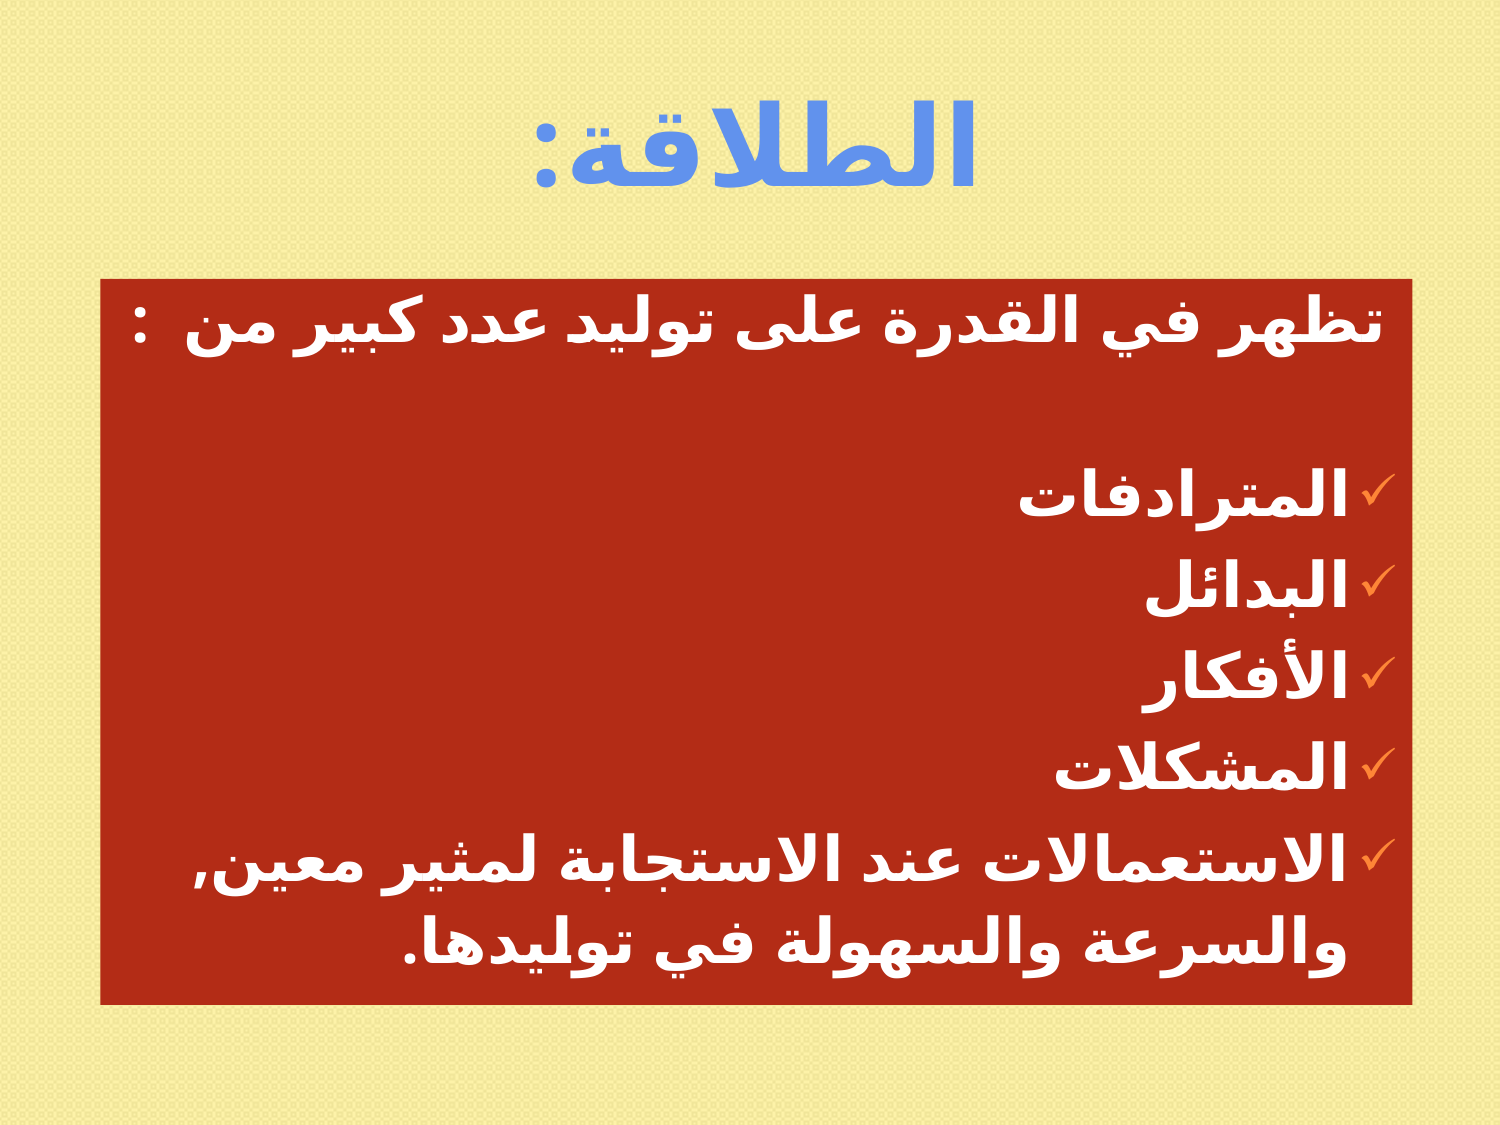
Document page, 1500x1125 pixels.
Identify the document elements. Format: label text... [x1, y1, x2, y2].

list تظهر في القدرة على توليد عدد كبير من : المترادفات البدائل الأفكار المشكلات الاستعمالات عند الاستجابة لمثير معين, والسرعة والسهولة في توليدها. [100, 278, 1413, 1005]
text_box الطلاقة: [112, 66, 1400, 217]
